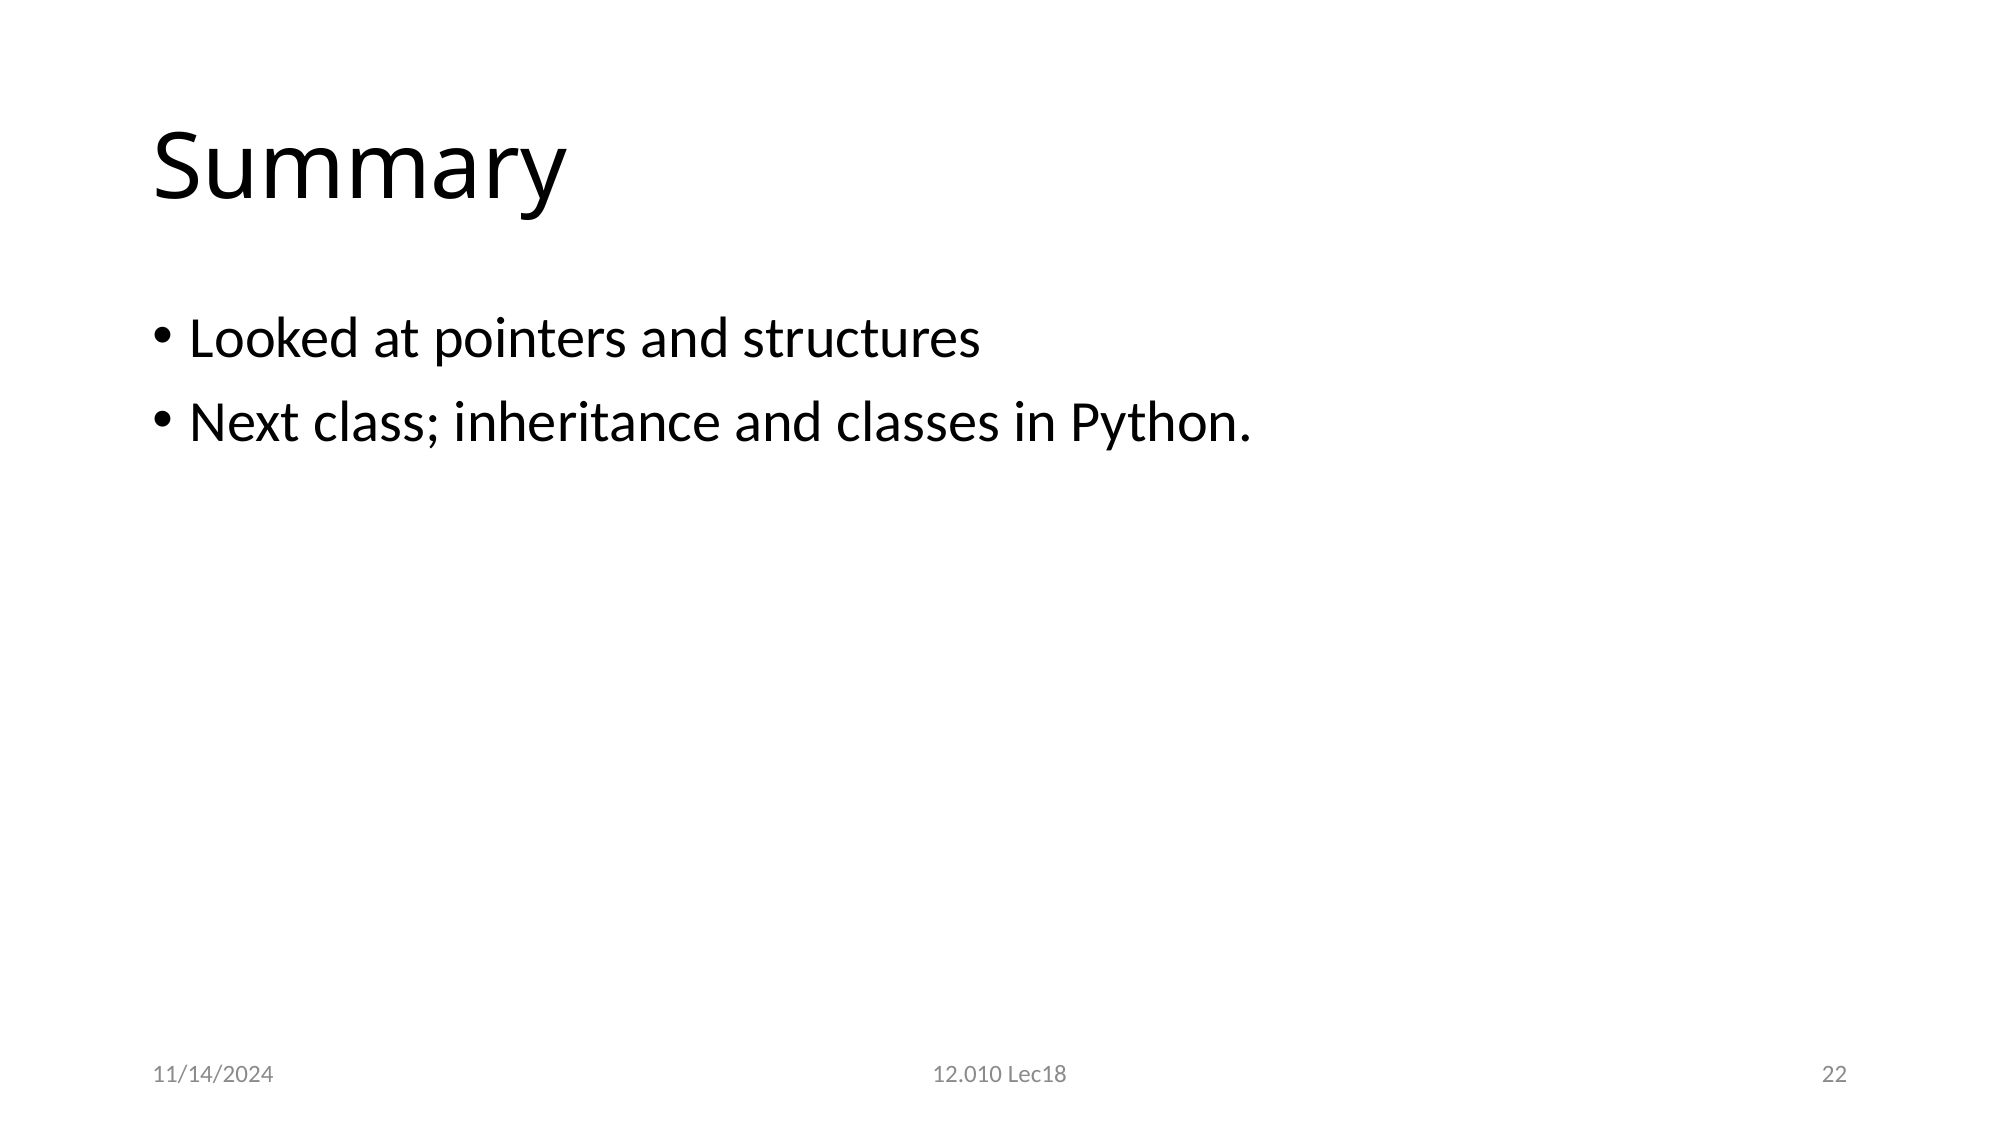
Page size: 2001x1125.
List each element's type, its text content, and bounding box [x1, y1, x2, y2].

slide_number 22 [1412, 1042, 1863, 1103]
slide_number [137, 1042, 588, 1103]
title Summary [137, 59, 1863, 278]
list Looked at pointers and structures Next class; inheritance and classes in Python. [137, 299, 1863, 1014]
footer 12.010 Lec18 [662, 1042, 1338, 1103]
